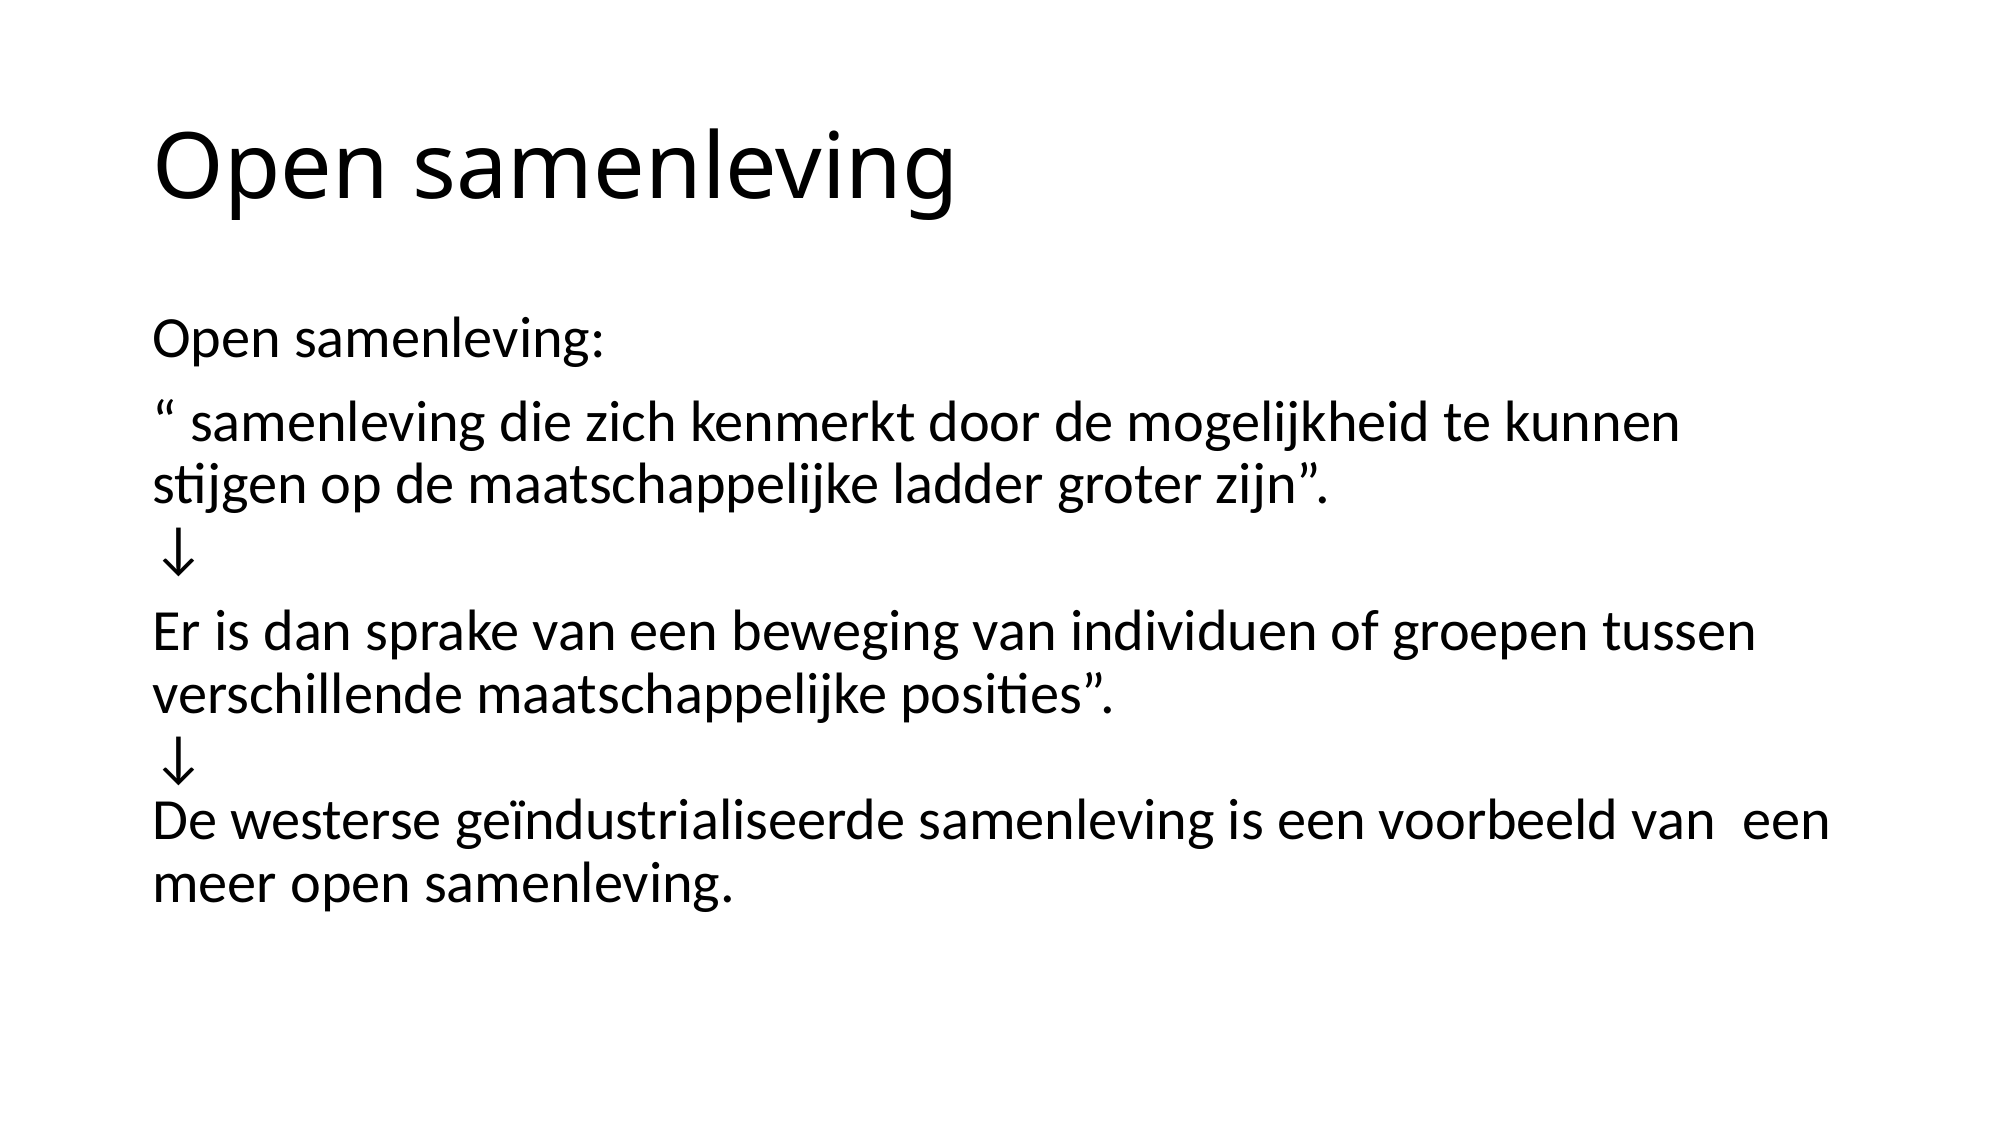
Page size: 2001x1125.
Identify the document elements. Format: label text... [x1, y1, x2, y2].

list Open samenleving: “ samenleving die zich kenmerkt door de mogelijkheid te kunnen stijgen op de maatschappelijke ladder groter zijn”. ↓ Er is dan sprake van een beweging van individuen of groepen tussen verschillende maatschappelijke posities”. ↓ De westerse geïndustrialiseerde samenleving is een voorbeeld van een meer open samenleving. [137, 299, 1863, 1014]
title Open samenleving [137, 59, 1863, 278]
